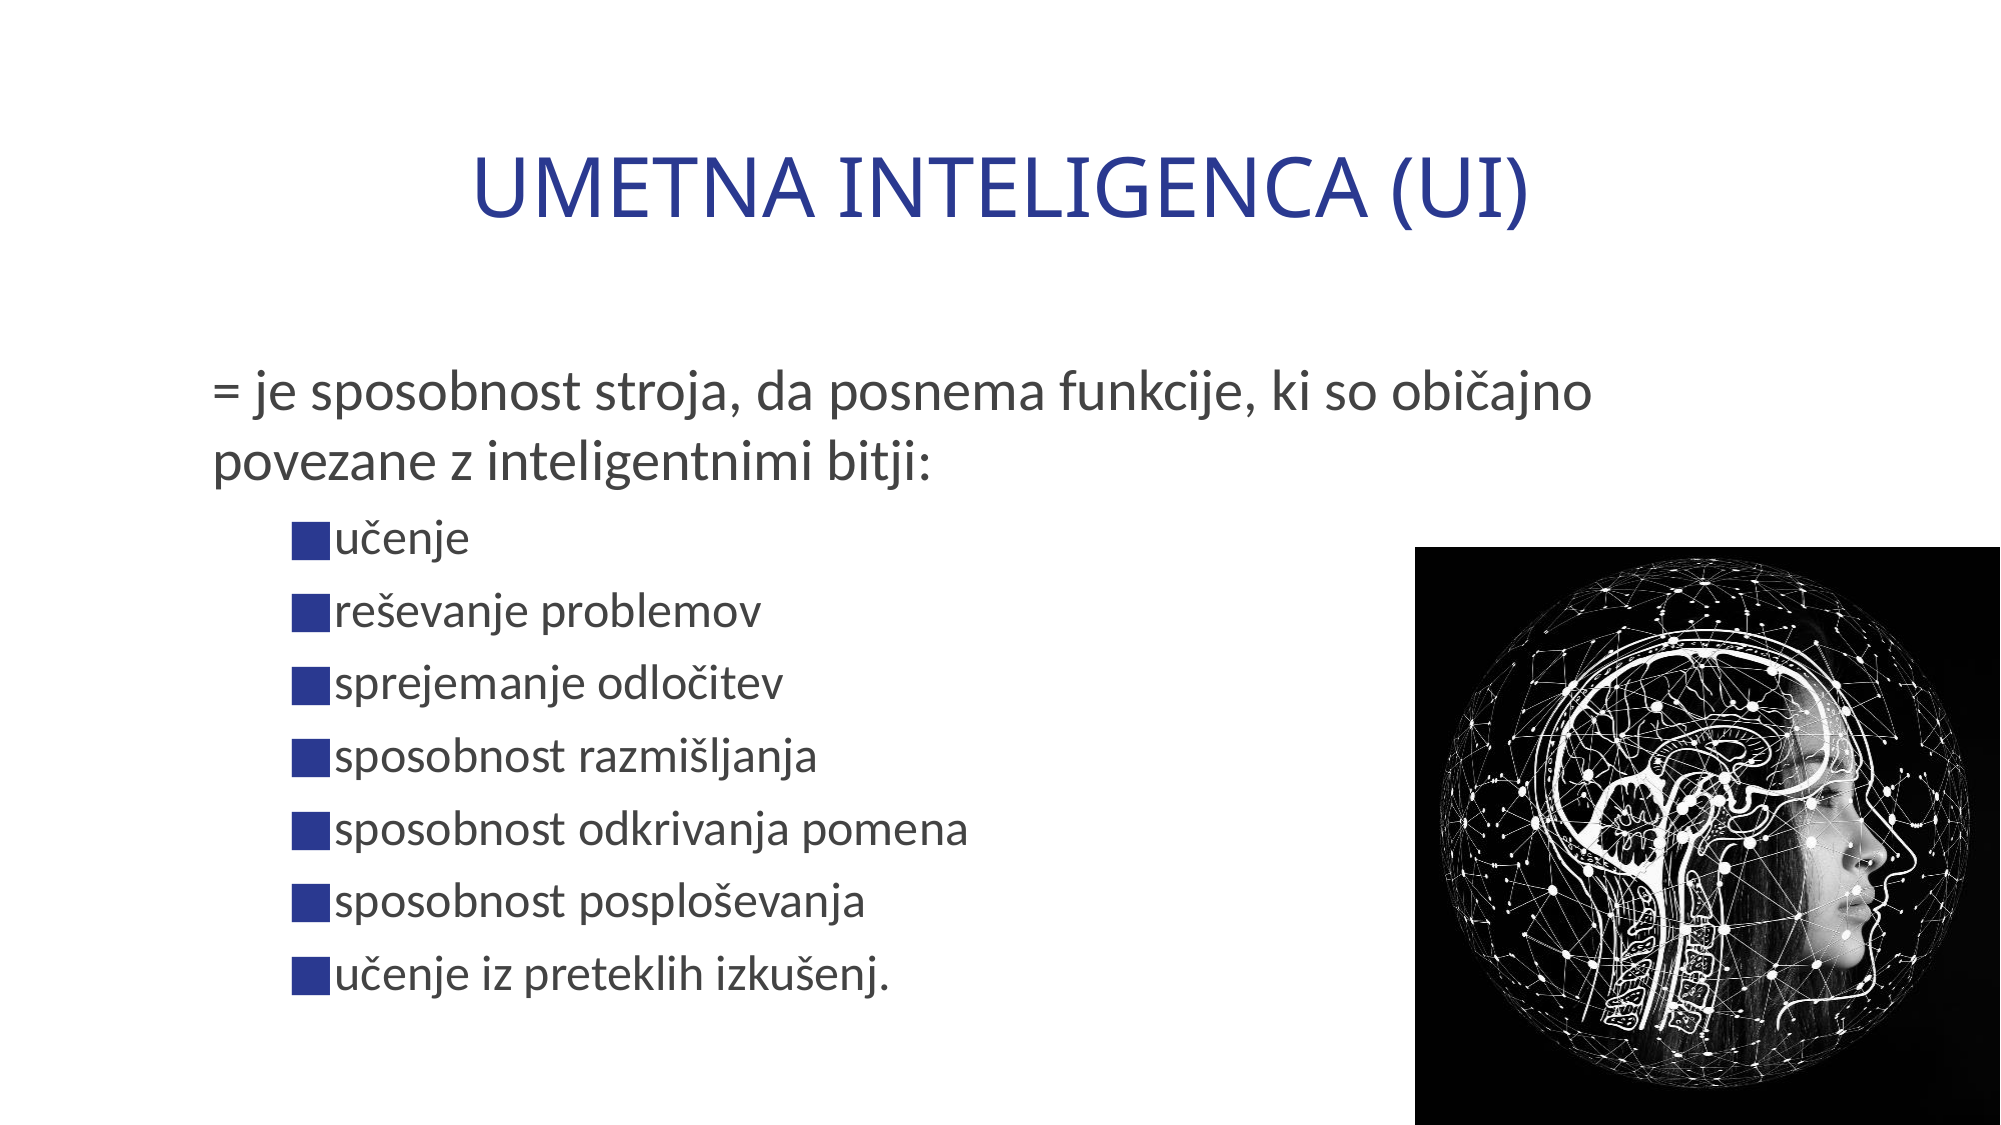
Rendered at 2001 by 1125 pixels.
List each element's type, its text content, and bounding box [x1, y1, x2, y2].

list = je sposobnost stroja, da posnema funkcije, ki so običajno povezane z inteligentnimi bitji: učenje reševanje problemov sprejemanje odločitev sposobnost razmišljanja sposobnost odkrivanja pomena sposobnost posploševanja učenje iz preteklih izkušenj. [122, 345, 1838, 1010]
picture [1415, 547, 2000, 1125]
title UMETNA INTELIGENCA (UI) [174, 84, 1825, 297]
